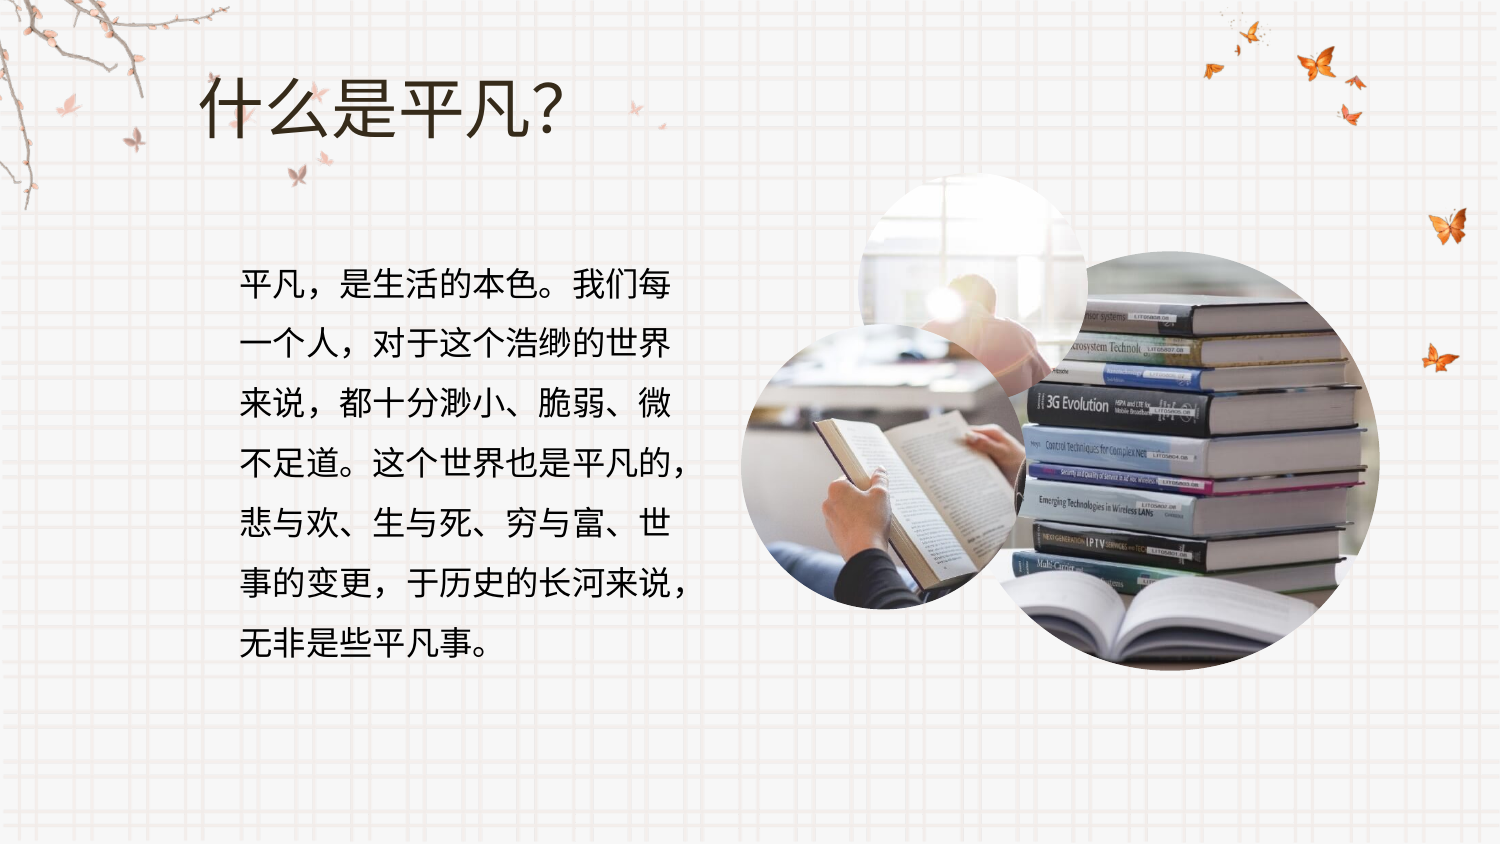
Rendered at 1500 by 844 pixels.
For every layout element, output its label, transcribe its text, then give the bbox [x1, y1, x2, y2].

text_box 什么是平凡？ [182, 59, 678, 173]
text_box 平凡，是生活的本色。我们每一个人，对于这个浩缈的世界来说，都十分渺小、脆弱、微不足道。这个世界也是平凡的，悲与欢、生与死、穷与富、世事的变更，于历史的长河来说，无非是些平凡事。 [224, 235, 702, 670]
picture [0, 1, 247, 289]
picture [740, 7, 1473, 671]
